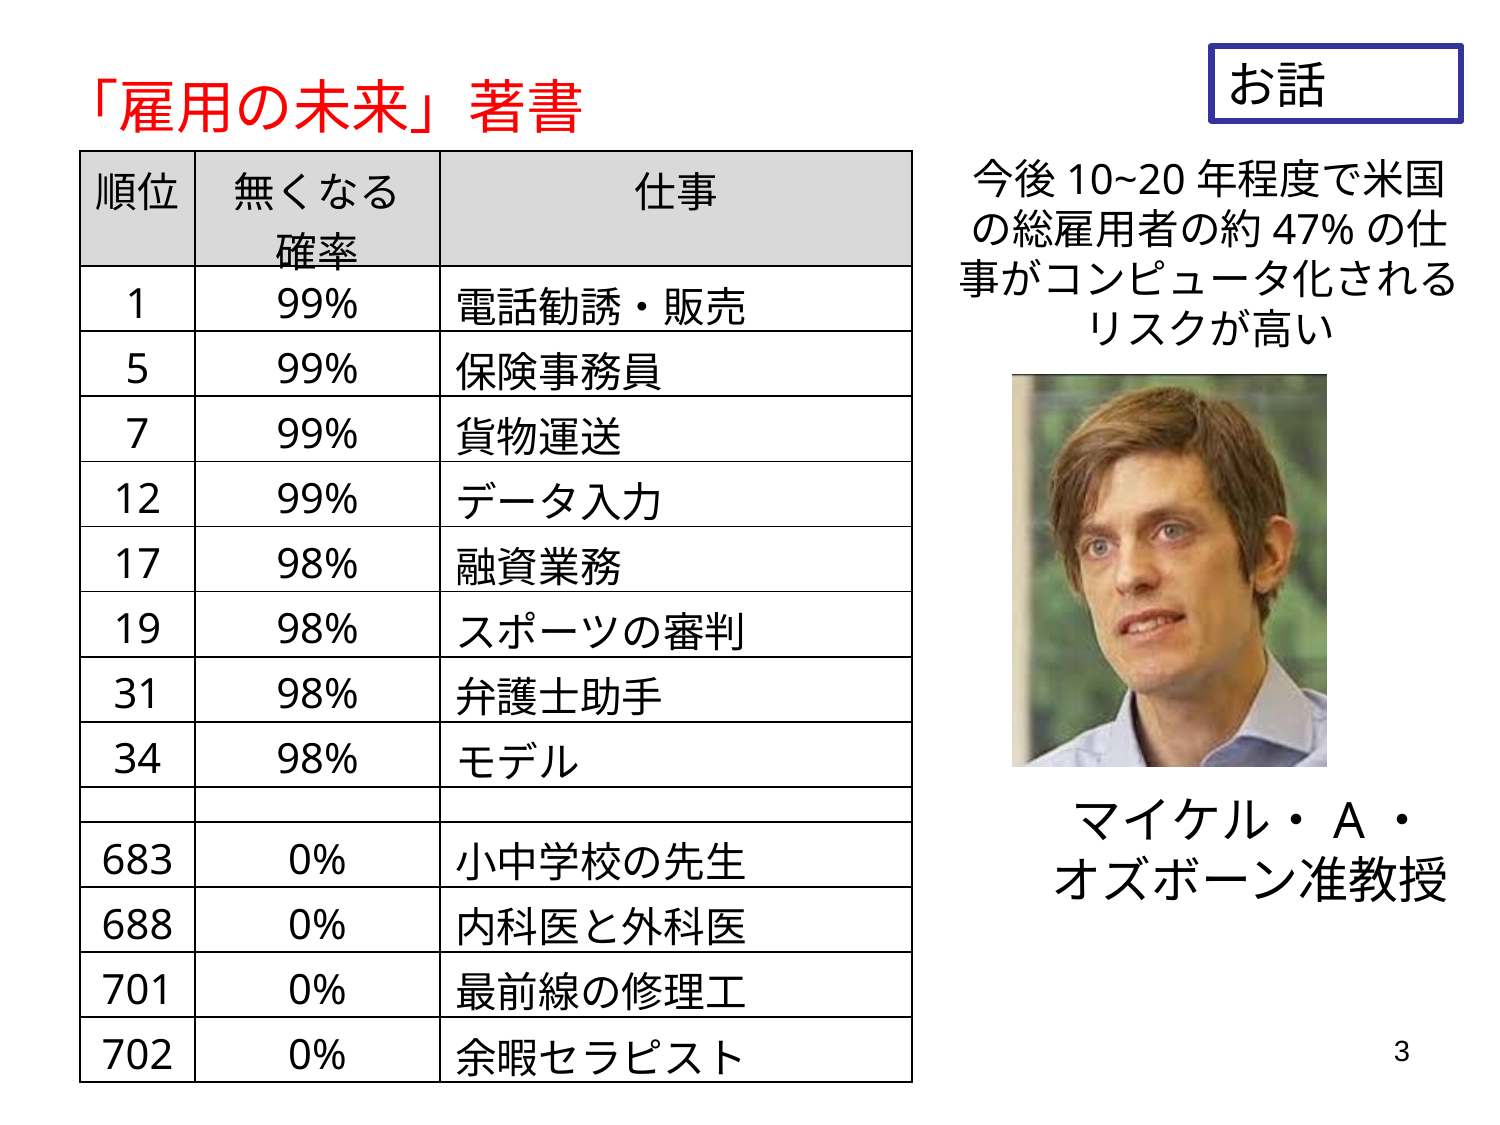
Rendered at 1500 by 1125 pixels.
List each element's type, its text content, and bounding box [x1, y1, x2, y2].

table_cell 内科医と外科医 [441, 888, 911, 951]
table_cell 7 [81, 397, 194, 461]
table_cell 1 [81, 267, 194, 330]
table_cell 弁護士助手 [441, 658, 911, 721]
table_cell 貨物運送 [441, 397, 911, 461]
table_cell 0% [196, 1018, 439, 1081]
picture [1012, 374, 1327, 767]
table_cell 99% [196, 397, 439, 461]
title 「雇用の未来」著書 [45, 66, 1396, 144]
table_cell データ入力 [441, 462, 911, 526]
table_header 順位 [81, 152, 194, 265]
table_cell 保険事務員 [441, 332, 911, 395]
text_box マイケル・A・ オズボーン准教授 [988, 781, 1500, 917]
table_cell 701 [81, 953, 194, 1016]
table_cell 0% [196, 823, 439, 886]
text_box 今後10~20年程度で米国の総雇用者の約47%の仕事がコンピュータ化されるリスクが高い [942, 145, 1477, 360]
slide_number 3 [1074, 1024, 1425, 1103]
table_cell 12 [81, 462, 194, 526]
table_cell 17 [81, 527, 194, 591]
table_cell 683 [81, 823, 194, 886]
table_cell 34 [81, 723, 194, 786]
table_cell 19 [81, 592, 194, 656]
table_cell 最前線の修理工 [441, 953, 911, 1016]
table_cell 31 [81, 658, 194, 721]
table_cell 小中学校の先生 [441, 823, 911, 886]
table_cell 融資業務 [441, 527, 911, 591]
table_cell 余暇セラピスト [441, 1018, 911, 1081]
table_cell 702 [81, 1018, 194, 1081]
table_cell [81, 788, 194, 821]
table_cell 98% [196, 527, 439, 591]
table_header 無くなる 確率 [196, 152, 439, 265]
table_cell 98% [196, 658, 439, 721]
table_cell 99% [196, 267, 439, 330]
table_cell [441, 788, 911, 821]
table_header 仕事 [441, 152, 911, 265]
table_cell 0% [196, 953, 439, 1016]
table_cell 99% [196, 462, 439, 526]
text_box お話 [1211, 45, 1462, 121]
table_cell 電話勧誘・販売 [441, 267, 911, 330]
table_cell 98% [196, 723, 439, 786]
table_cell モデル [441, 723, 911, 786]
table_cell 688 [81, 888, 194, 951]
table_cell 0% [196, 888, 439, 951]
table_cell 98% [196, 592, 439, 656]
table_cell 5 [81, 332, 194, 395]
table_cell 99% [196, 332, 439, 395]
table_cell スポーツの審判 [441, 592, 911, 656]
table_cell [196, 788, 439, 821]
